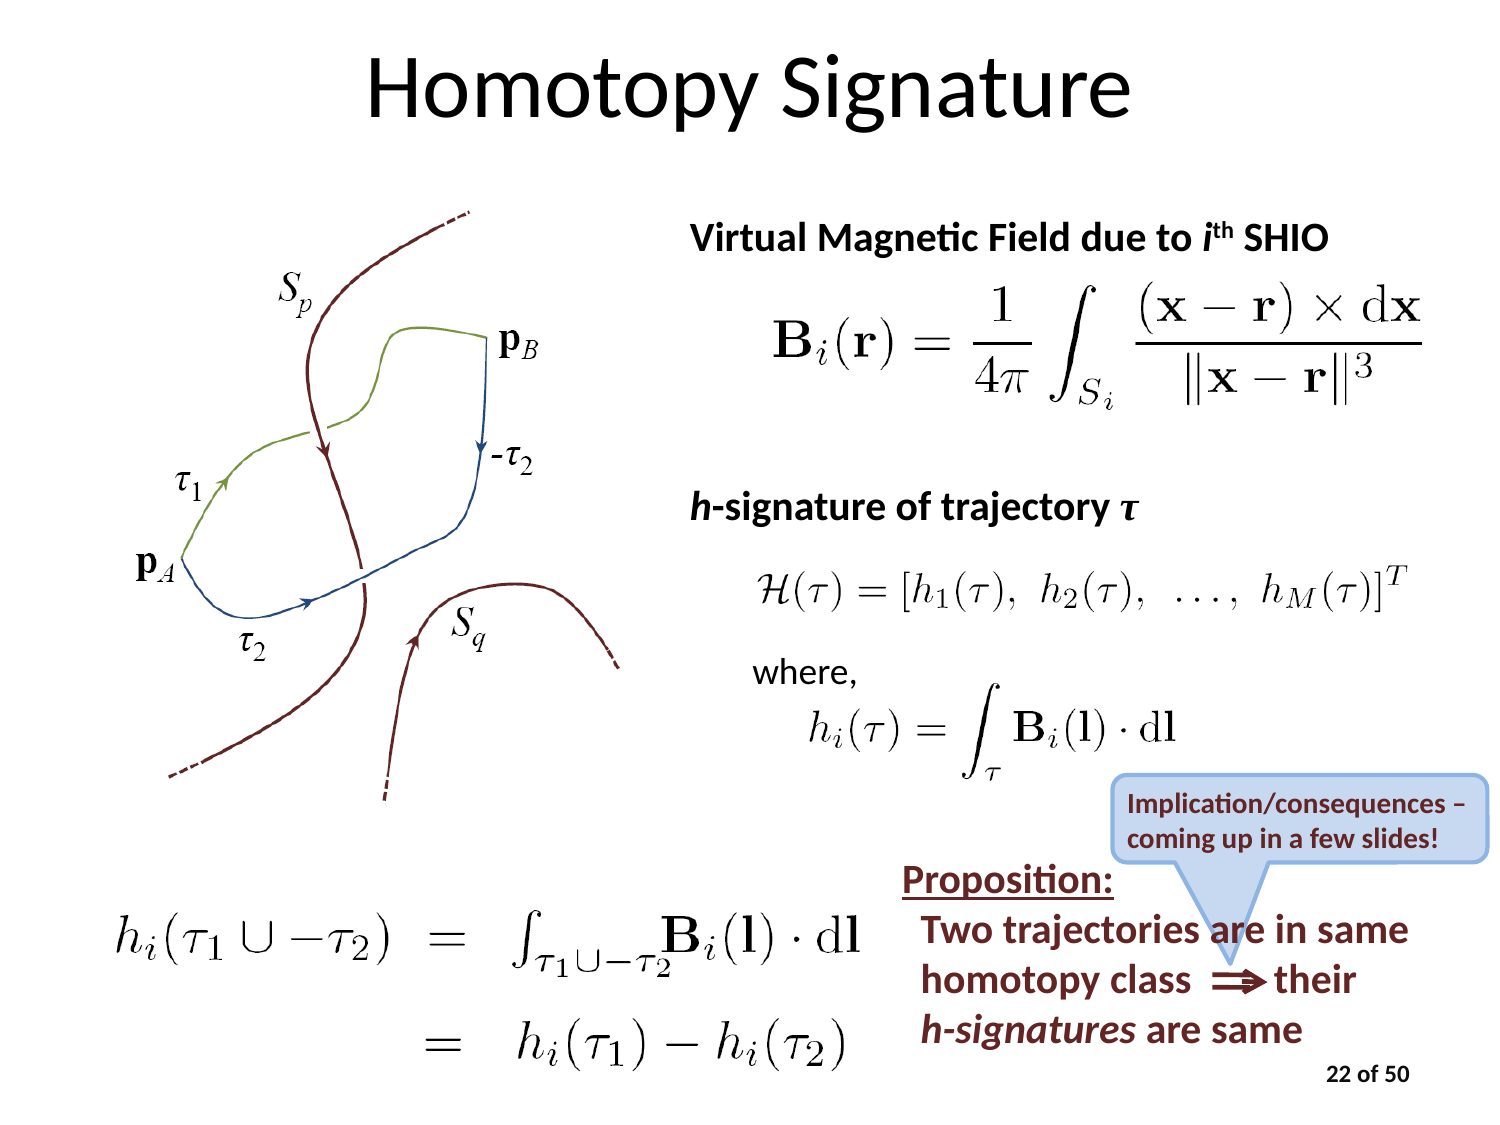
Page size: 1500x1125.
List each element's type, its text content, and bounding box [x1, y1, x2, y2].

text_box h-signature of trajectory τ [675, 471, 1388, 537]
picture [124, 187, 653, 813]
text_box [1212, 974, 1268, 988]
picture [412, 989, 862, 1101]
picture [749, 555, 1413, 626]
text_box where, [737, 639, 1013, 700]
text_box Proposition: Two trajectories are in same homotopy class their h-signatures are same [887, 844, 1500, 1060]
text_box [1112, 774, 1500, 863]
title Homotopy Signature [75, 0, 1425, 175]
text_box Virtual Magnetic Field due to ith SHIO [674, 201, 1350, 267]
picture [759, 262, 1438, 430]
picture [789, 674, 1181, 792]
picture [99, 887, 888, 984]
slide_number 22 of 50 [1074, 1042, 1425, 1103]
